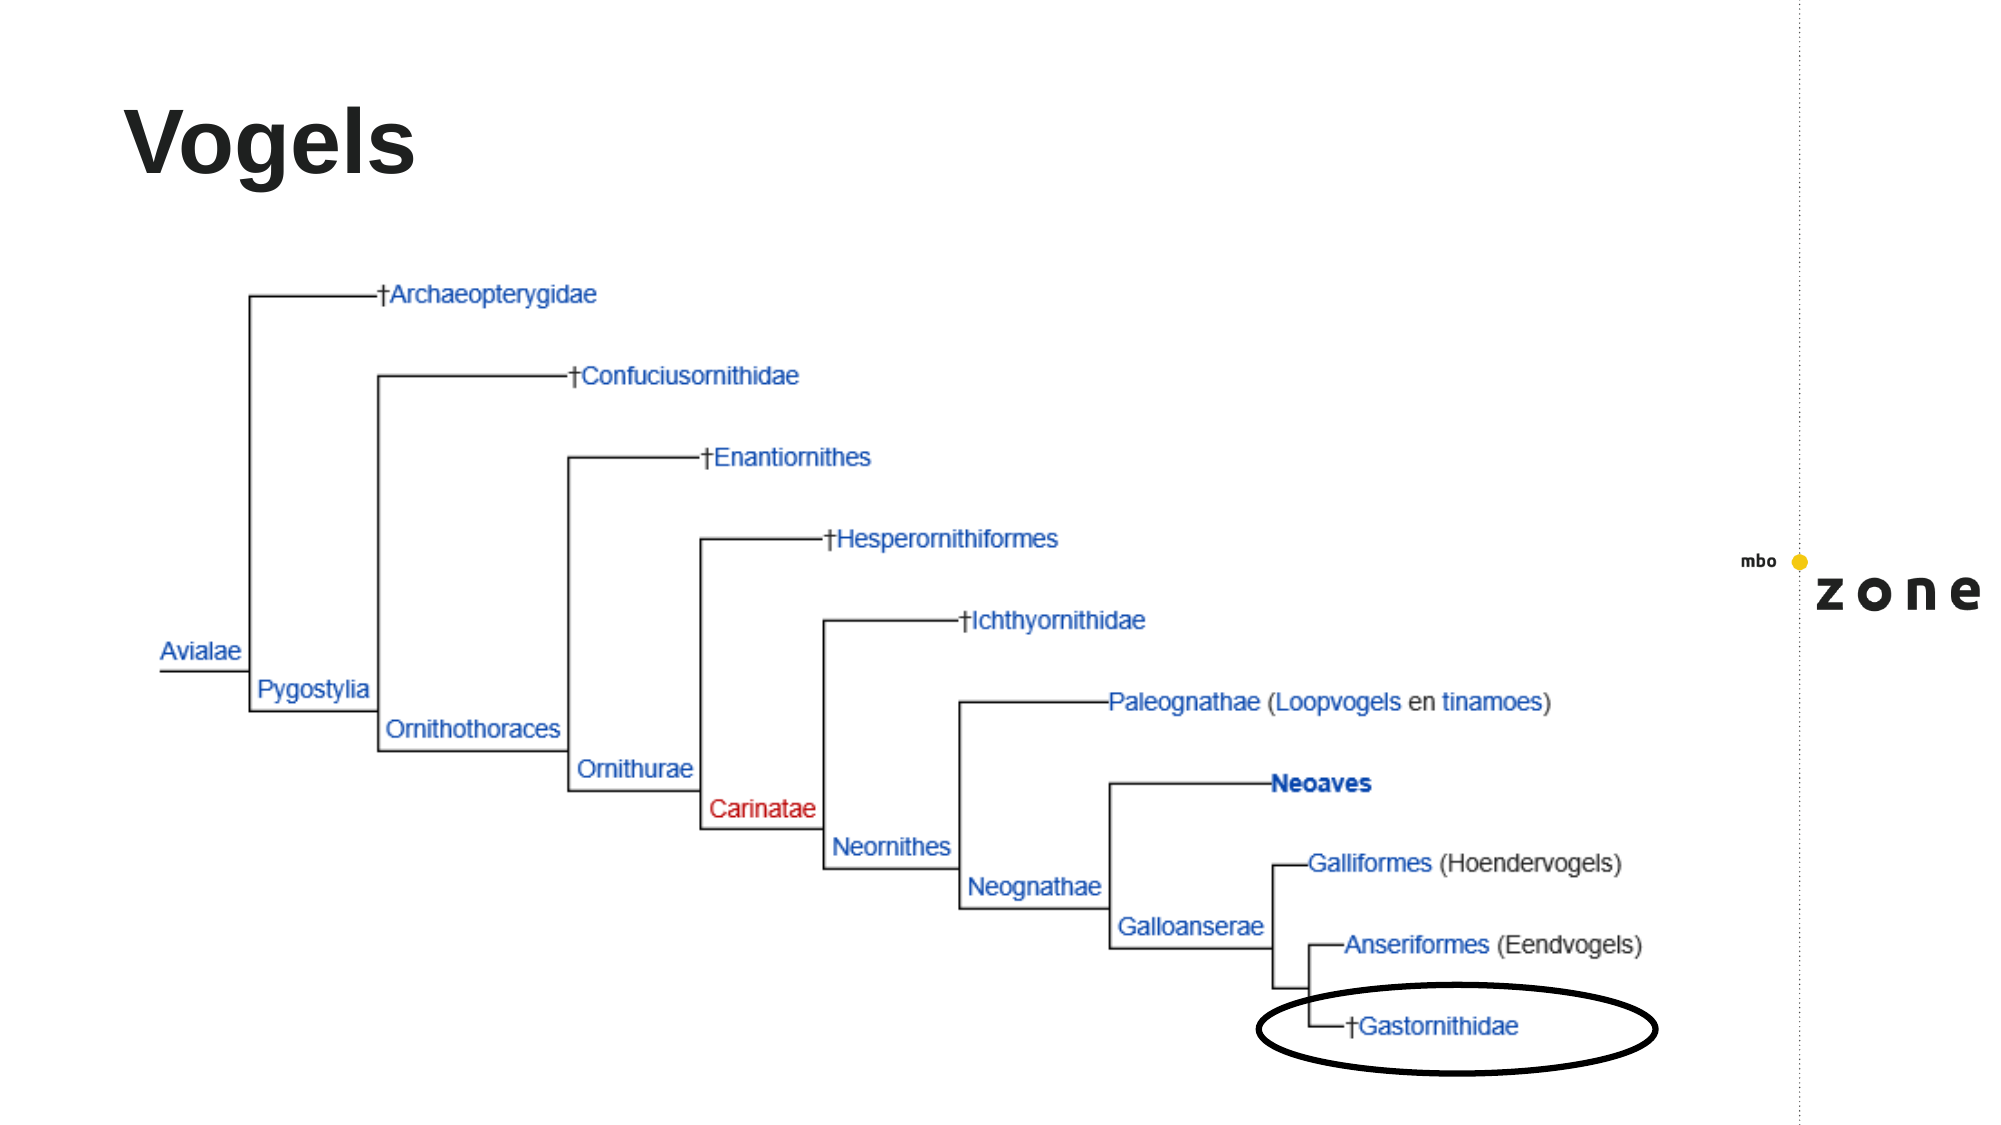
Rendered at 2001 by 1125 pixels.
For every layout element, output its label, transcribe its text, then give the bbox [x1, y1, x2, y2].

picture [123, 0, 2001, 1125]
title Vogels [124, 94, 1607, 258]
text_box [1298, 1057, 1616, 1075]
